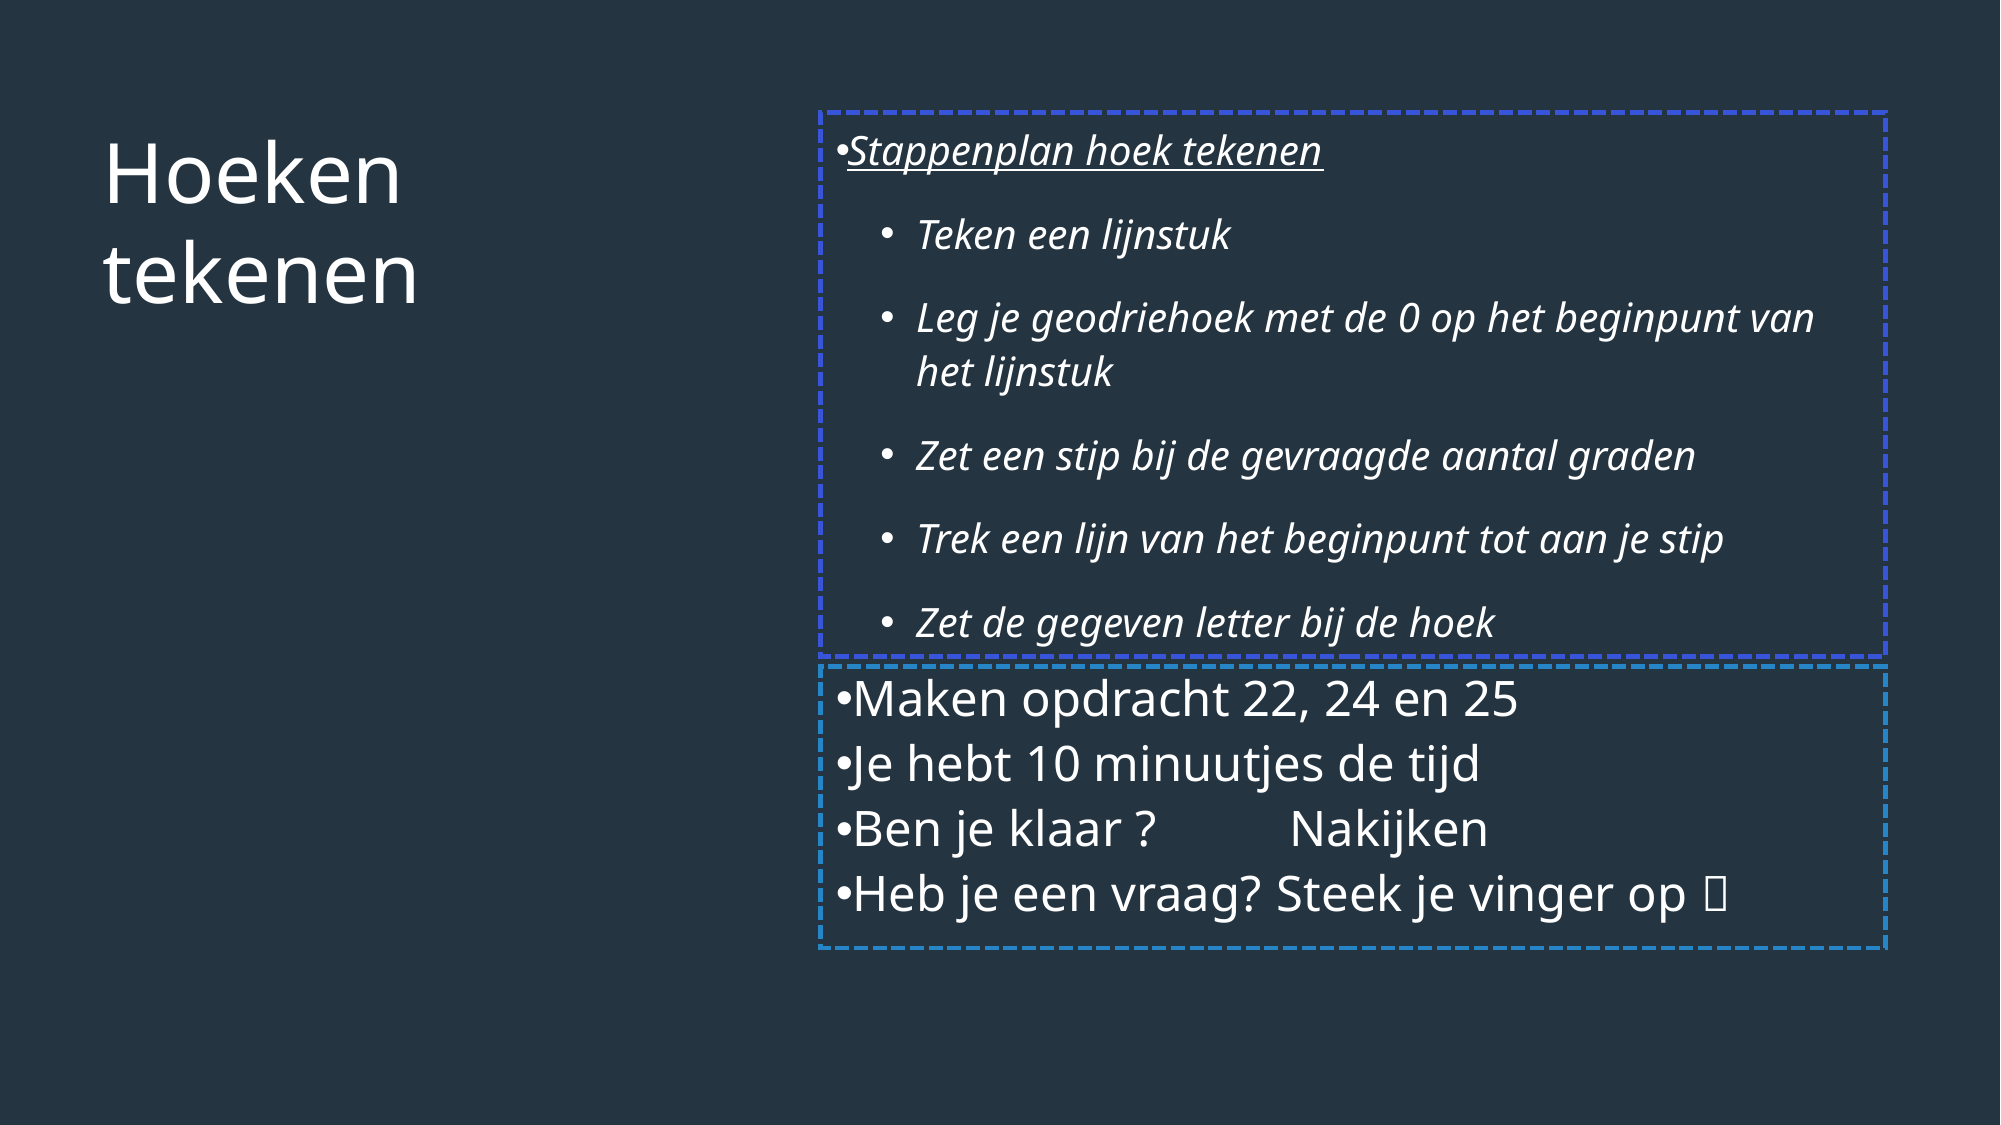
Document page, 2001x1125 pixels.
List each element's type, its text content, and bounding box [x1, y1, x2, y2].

title Hoeken tekenen [87, 112, 544, 950]
text_box Maken opdracht 22, 24 en 25 Je hebt 10 minuutjes de tijd Ben je klaar ? Nakijken Heb je een vraag? Steek je vinger op  [820, 666, 1886, 949]
list Stappenplan hoek tekenen Teken een lijnstuk Leg je geodriehoek met de 0 op het beginpunt van het lijnstuk Zet een stip bij de gevraagde aantal graden Trek een lijn van het beginpunt tot aan je stip Zet de gegeven letter bij de hoek [820, 111, 1886, 657]
